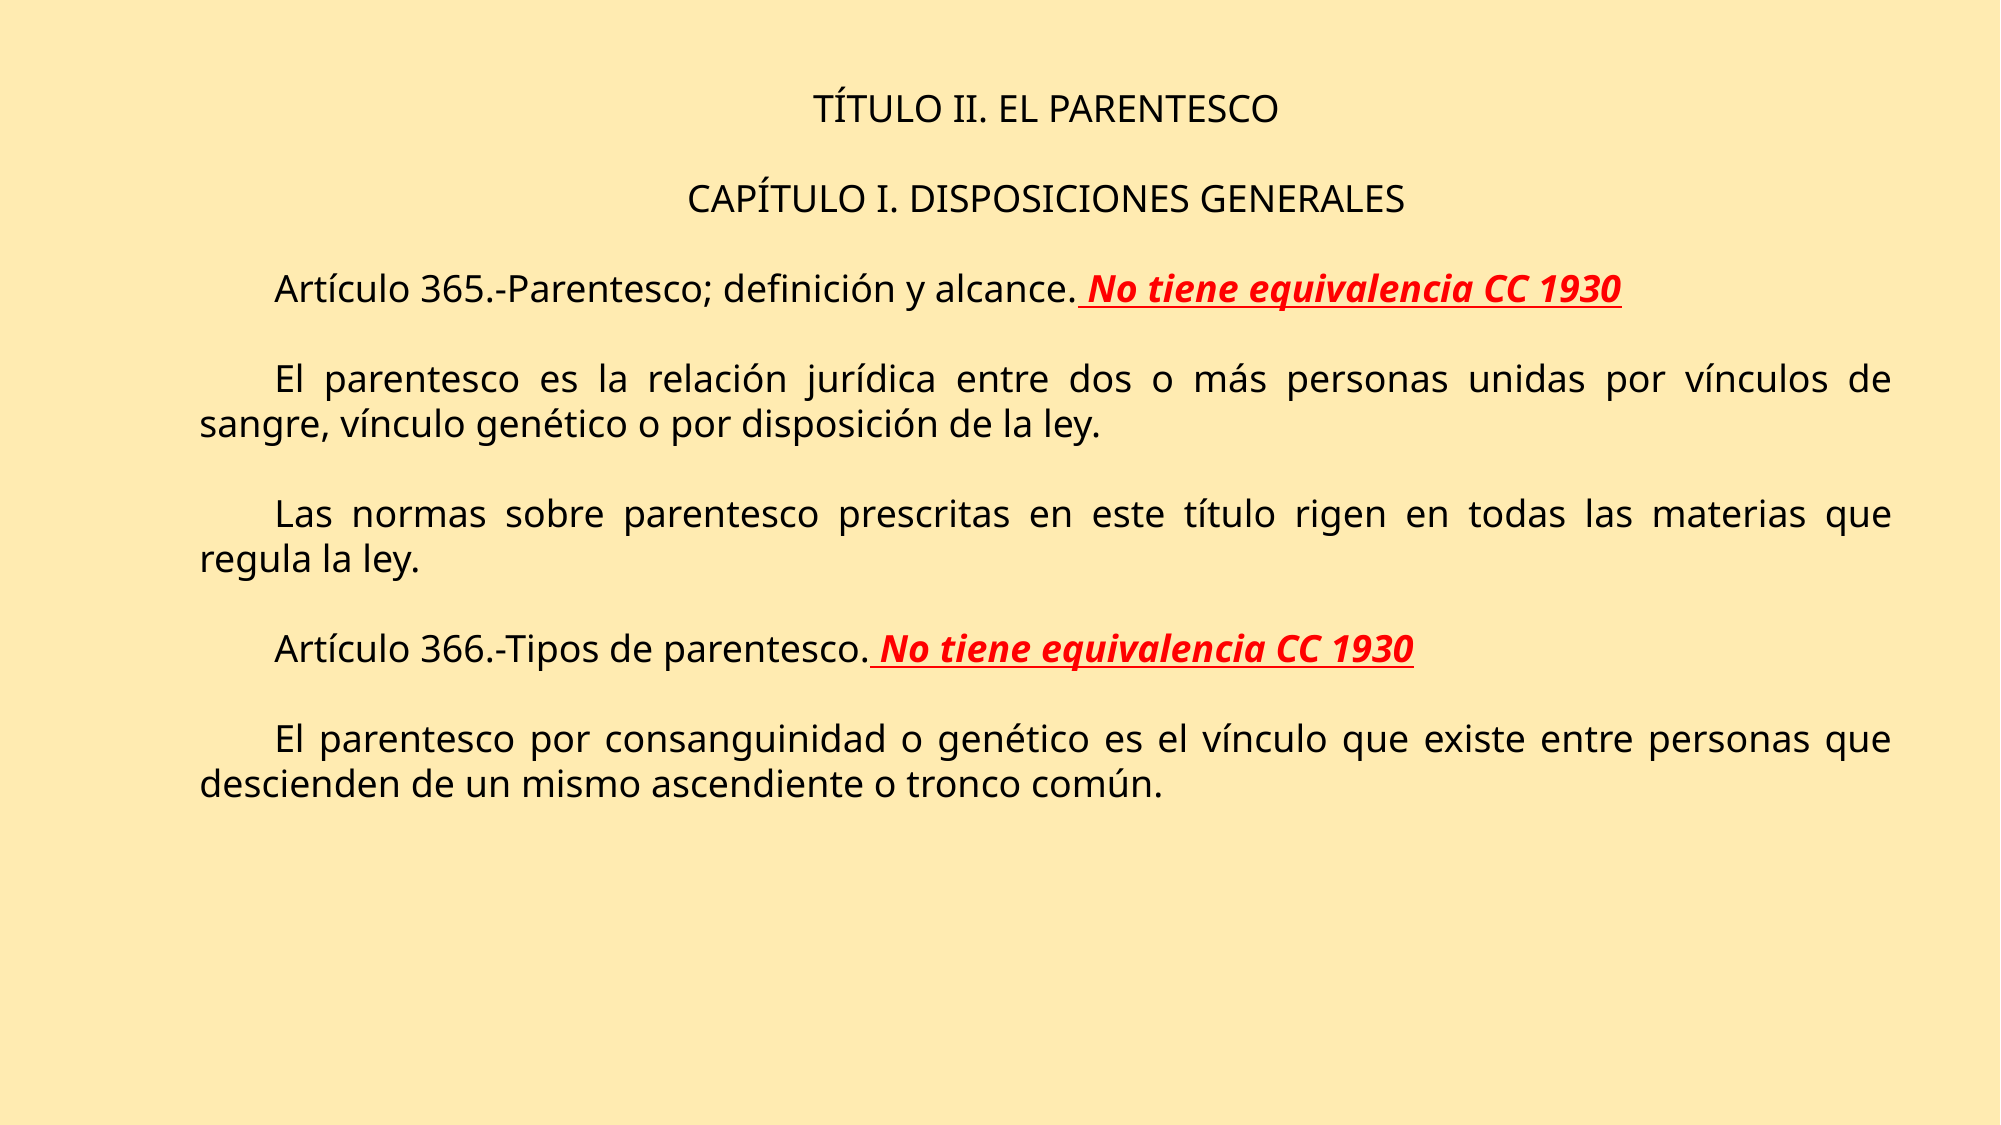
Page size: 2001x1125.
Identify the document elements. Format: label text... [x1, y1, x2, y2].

text_box TÍTULO II. EL PARENTESCO CAPÍTULO I. DISPOSICIONES GENERALES Artículo 365.-Parentesco; definición y alcance. No tiene equivalencia CC 1930 El parentesco es la relación jurídica entre dos o más personas unidas por vínculos de sangre, vínculo genético o por disposición de la ley. Las normas sobre parentesco prescritas en este título rigen en todas las materias que regula la ley. Artículo 366.-Tipos de parentesco. No tiene equivalencia CC 1930 El parentesco por consanguinidad o genético es el vínculo que existe entre personas que descienden de un mismo ascendiente o tronco común. [184, 77, 1909, 858]
